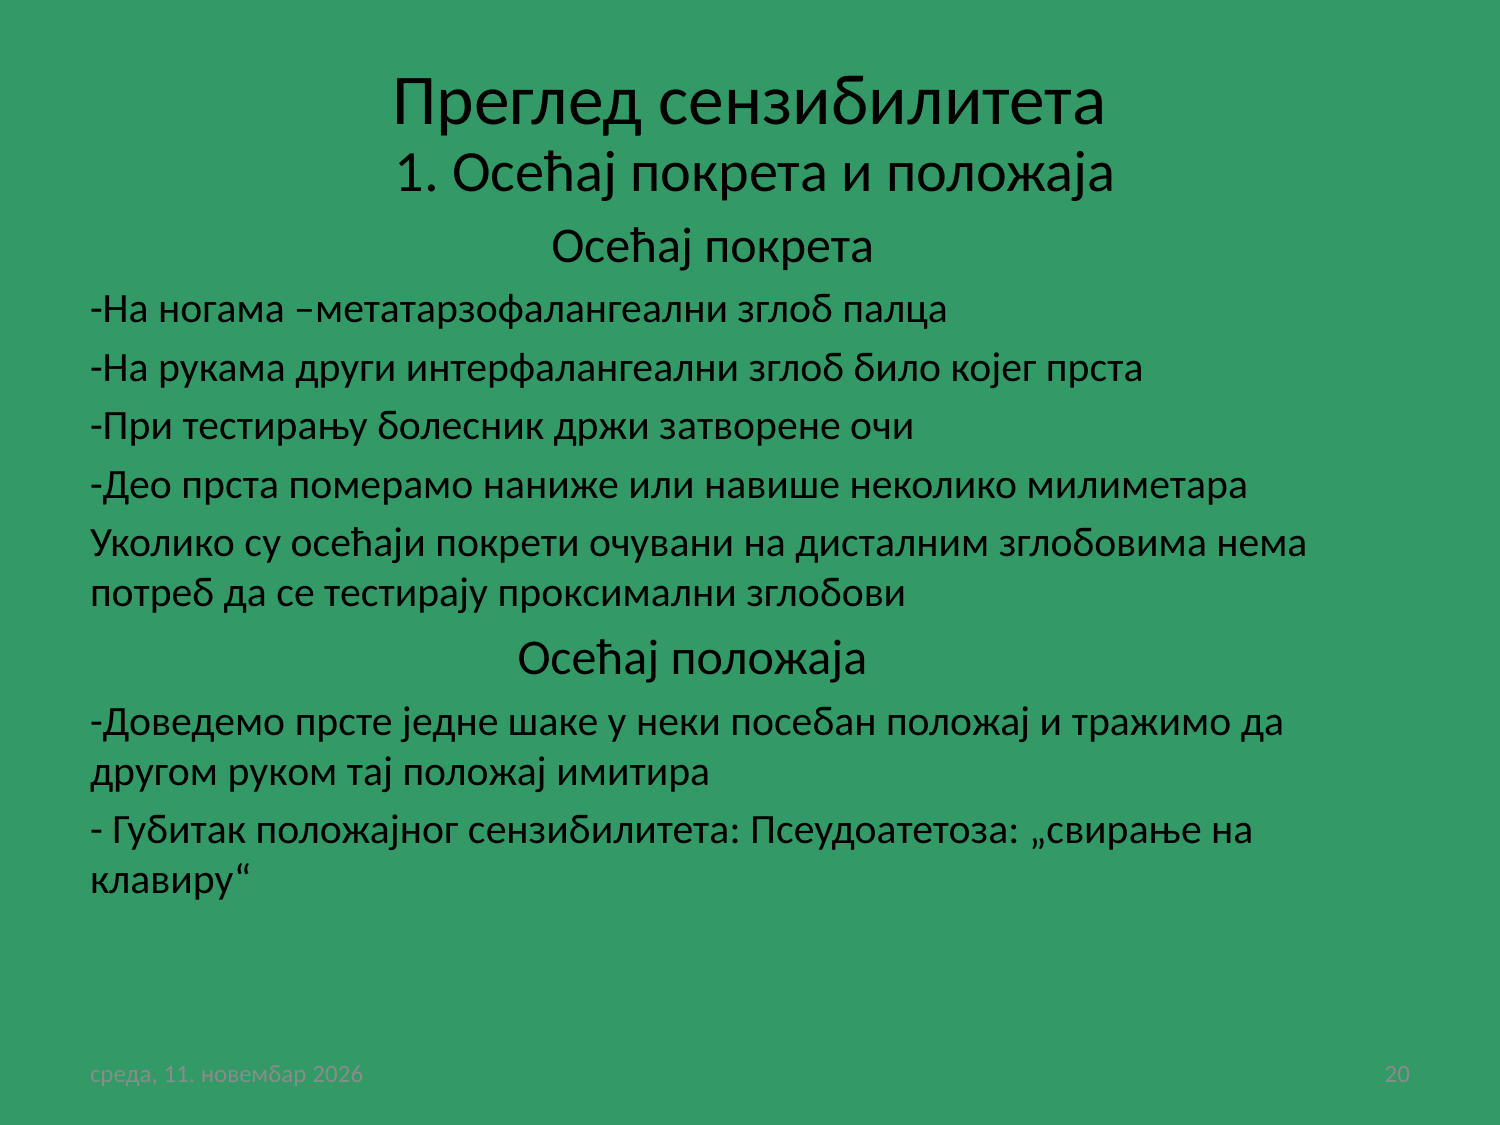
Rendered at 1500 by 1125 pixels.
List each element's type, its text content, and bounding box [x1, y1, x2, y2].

slide_number субота, 30. јануар 2021 [75, 1042, 425, 1103]
list 1. Осећај покрета и положаја Осећај покрета -На ногама –метатарзофалангеални зглоб палца -На рукама други интерфалангеални зглоб било којег прста -При тестирању болесник држи затворене очи -Део прста померамо наниже или навише неколико милиметара Уколико су осећаји покрети очувани на дисталним зглобовима нема потреб да се тестирају проксимални зглобови Осећај положаја -Доведемо прсте једне шаке у неки посебан положај и тражимо да другом руком тај положај имитира - Губитак положајног сензибилитета: Псеудоатетоза: „свирање на клавиру“ [75, 125, 1425, 1071]
title Преглед сензибилитета [75, 45, 1425, 125]
slide_number 20 [1074, 1042, 1425, 1103]
